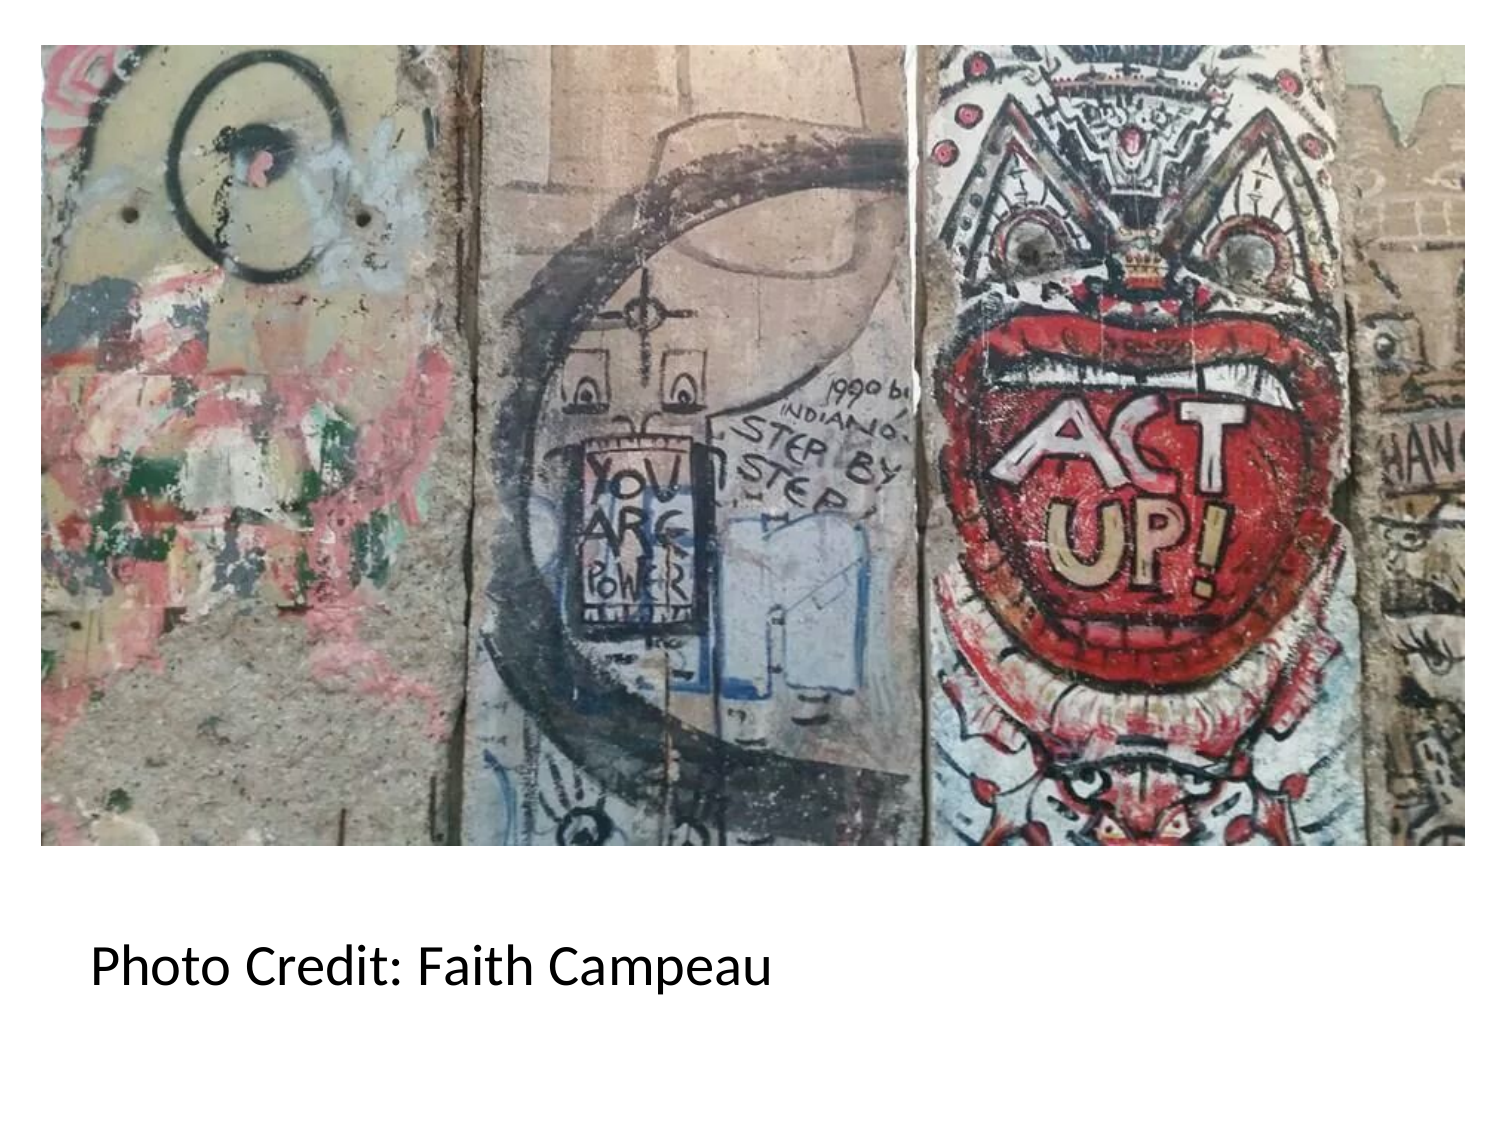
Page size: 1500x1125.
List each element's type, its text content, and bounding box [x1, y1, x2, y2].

list Photo Credit: Faith Campeau [75, 855, 1425, 1005]
picture [40, 44, 1466, 847]
